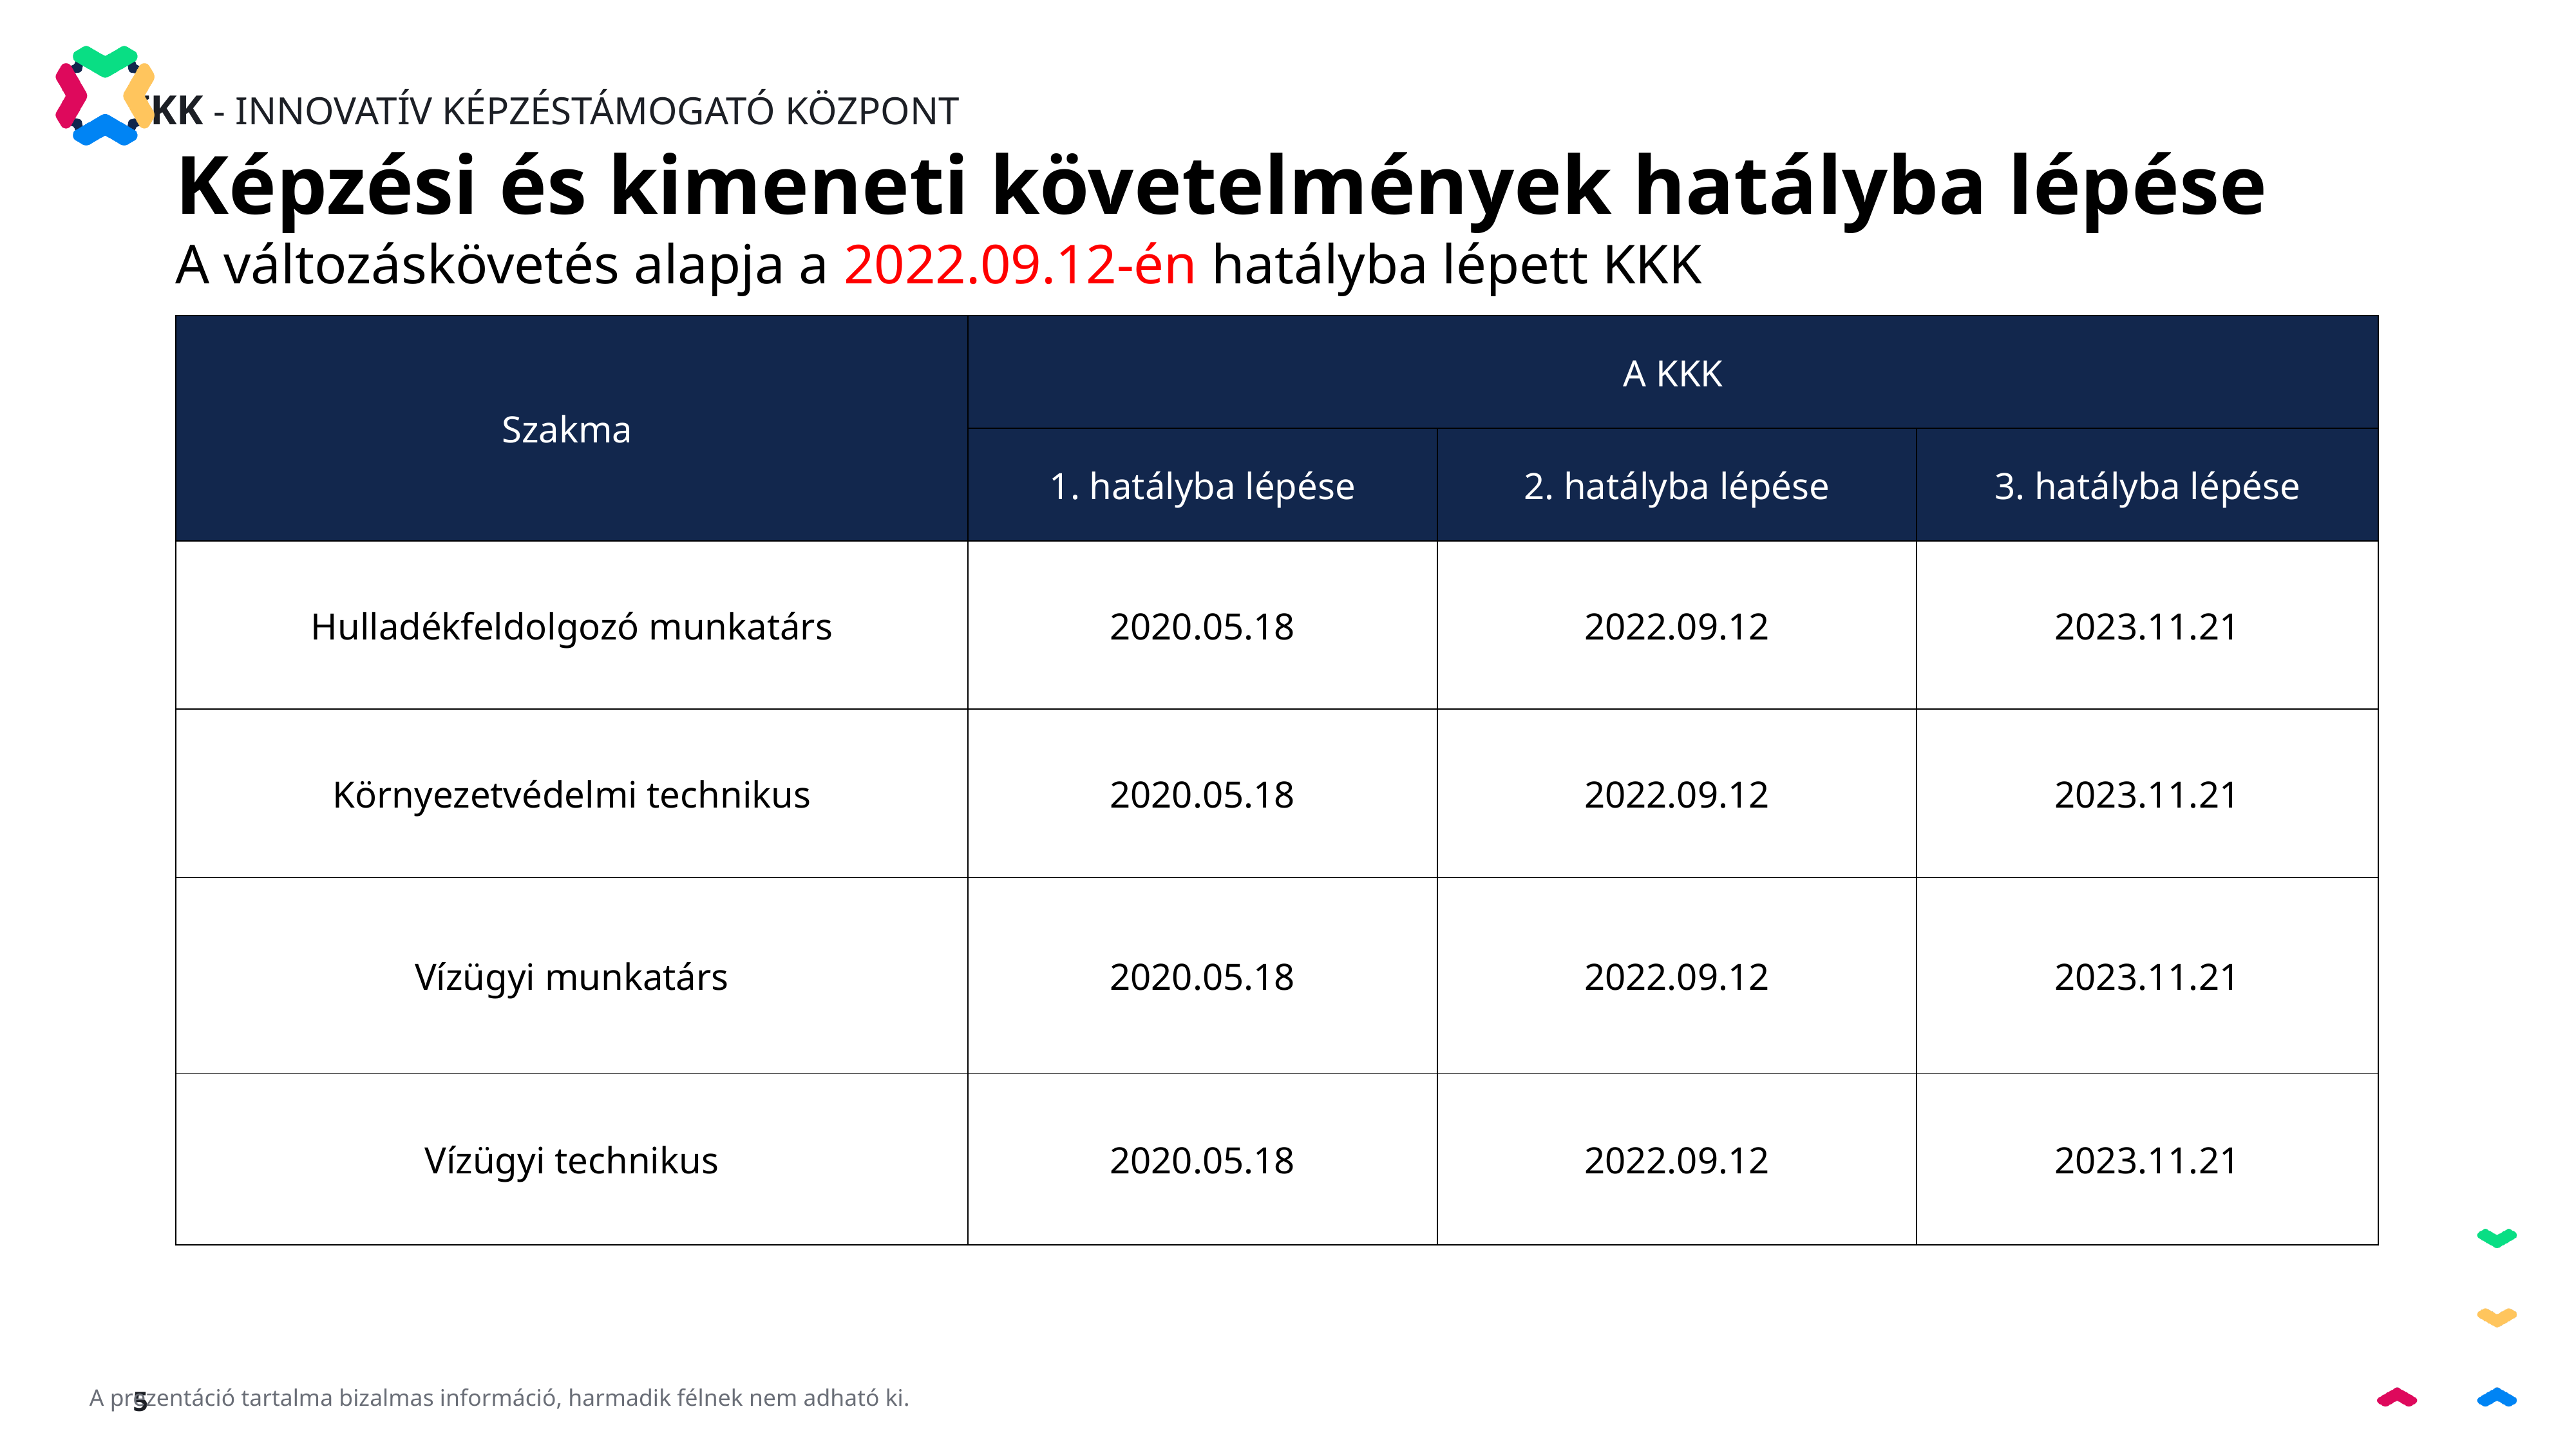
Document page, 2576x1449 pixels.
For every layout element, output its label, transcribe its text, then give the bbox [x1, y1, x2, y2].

table_cell 2023.11.21 [1917, 710, 2378, 877]
table_cell 2020.05.18 [969, 710, 1437, 877]
table_cell 2020.05.18 [969, 1074, 1437, 1244]
table_cell 2. hatályba lépése [1438, 429, 1916, 540]
table_cell Környezetvédelmi technikus [176, 710, 967, 877]
table_cell 3. hatályba lépése [1917, 429, 2378, 540]
table_cell 2023.11.21 [1917, 878, 2378, 1073]
table_header A KKK [969, 316, 2378, 428]
table_cell 2022.09.12 [1438, 710, 1916, 877]
table_cell 2022.09.12 [1438, 878, 1916, 1073]
table_cell 2022.09.12 [1438, 542, 1916, 708]
picture [55, 46, 155, 146]
table_cell 2022.09.12 [1438, 1074, 1916, 1244]
picture [2377, 1229, 2517, 1406]
table_cell 2020.05.18 [969, 878, 1437, 1073]
table_cell 2023.11.21 [1917, 542, 2378, 708]
list Képzési és kimeneti követelmények hatályba lépése A változáskövetés alapja a 2022.09.12-én hatályba lépett KKK [175, 133, 2336, 316]
table_cell Vízügyi munkatárs [176, 878, 967, 1073]
table_cell 2020.05.18 [969, 542, 1437, 708]
table_cell Hulladékfeldolgozó munkatárs [176, 542, 967, 708]
table_cell 1. hatályba lépése [969, 429, 1437, 540]
table_header Szakma [176, 316, 967, 540]
table_cell 2023.11.21 [1917, 1074, 2378, 1244]
table_cell Vízügyi technikus [176, 1074, 967, 1244]
